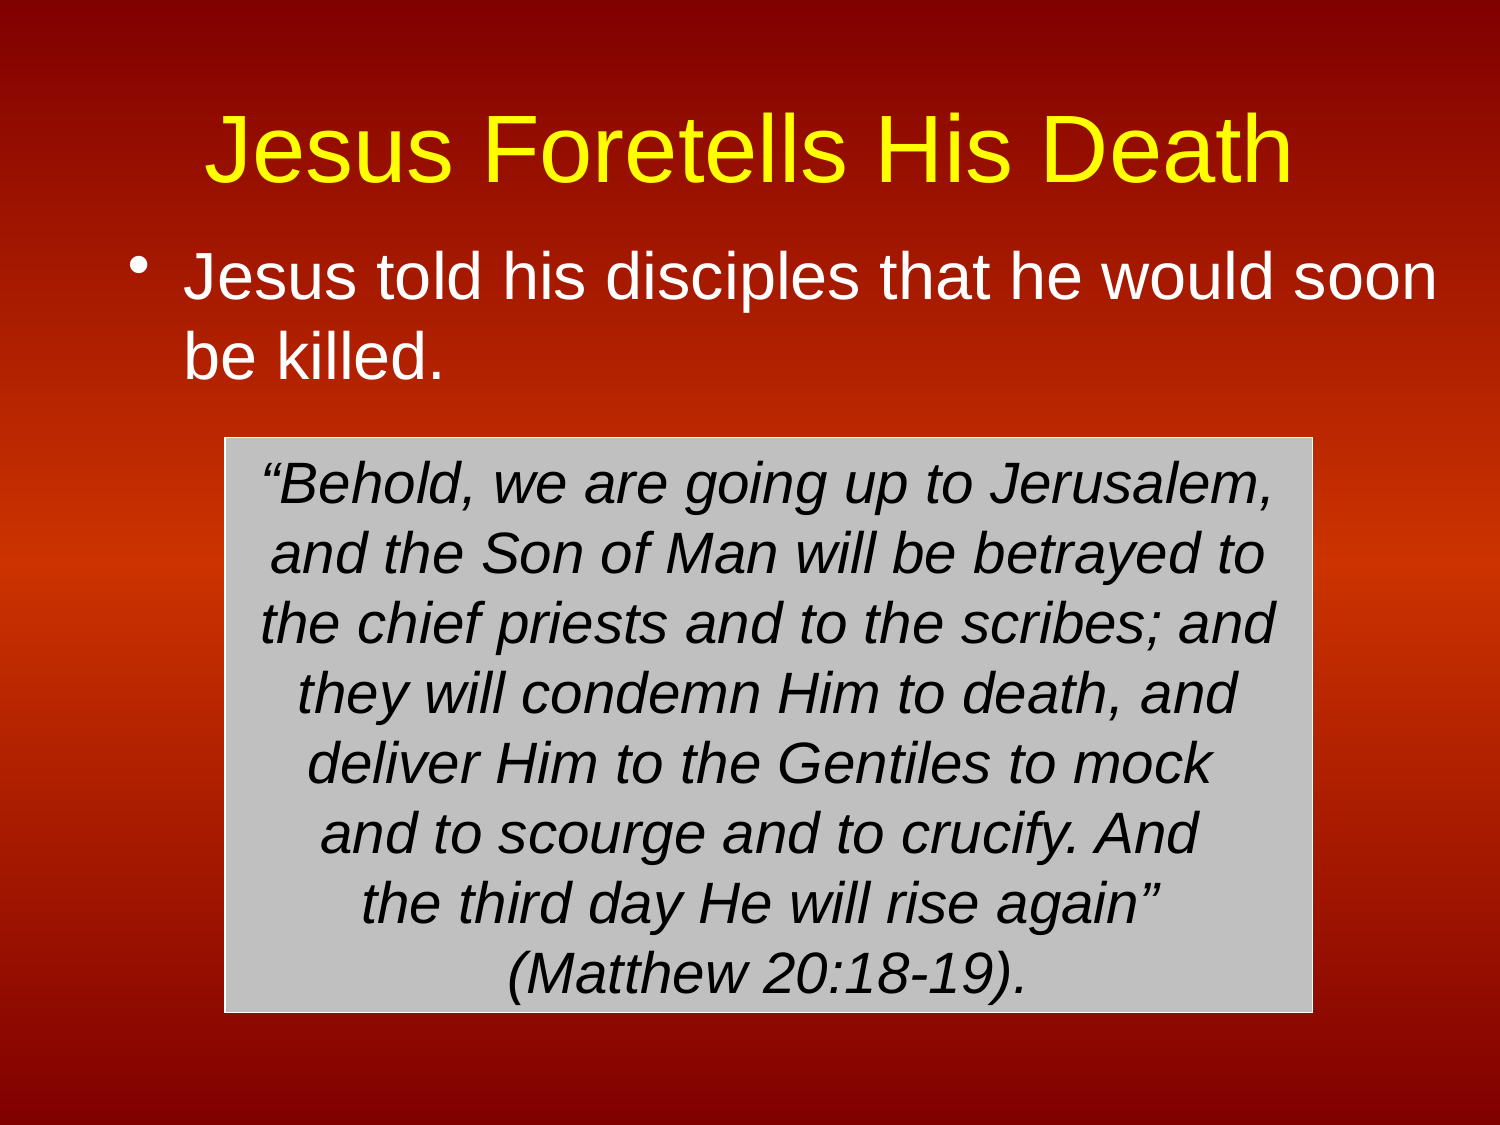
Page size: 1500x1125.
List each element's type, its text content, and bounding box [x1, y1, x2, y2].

list Jesus told his disciples that he would soon be killed. [112, 224, 1463, 525]
text_box “Behold, we are going up to Jerusalem, and the Son of Man will be betrayed to the chief priests and to the scribes; and they will condemn Him to death, and deliver Him to the Gentiles to mock and to scourge and to crucify. And the third day He will rise again” (Matthew 20:18-19). [225, 437, 1313, 1013]
title Jesus Foretells His Death [37, 50, 1463, 238]
